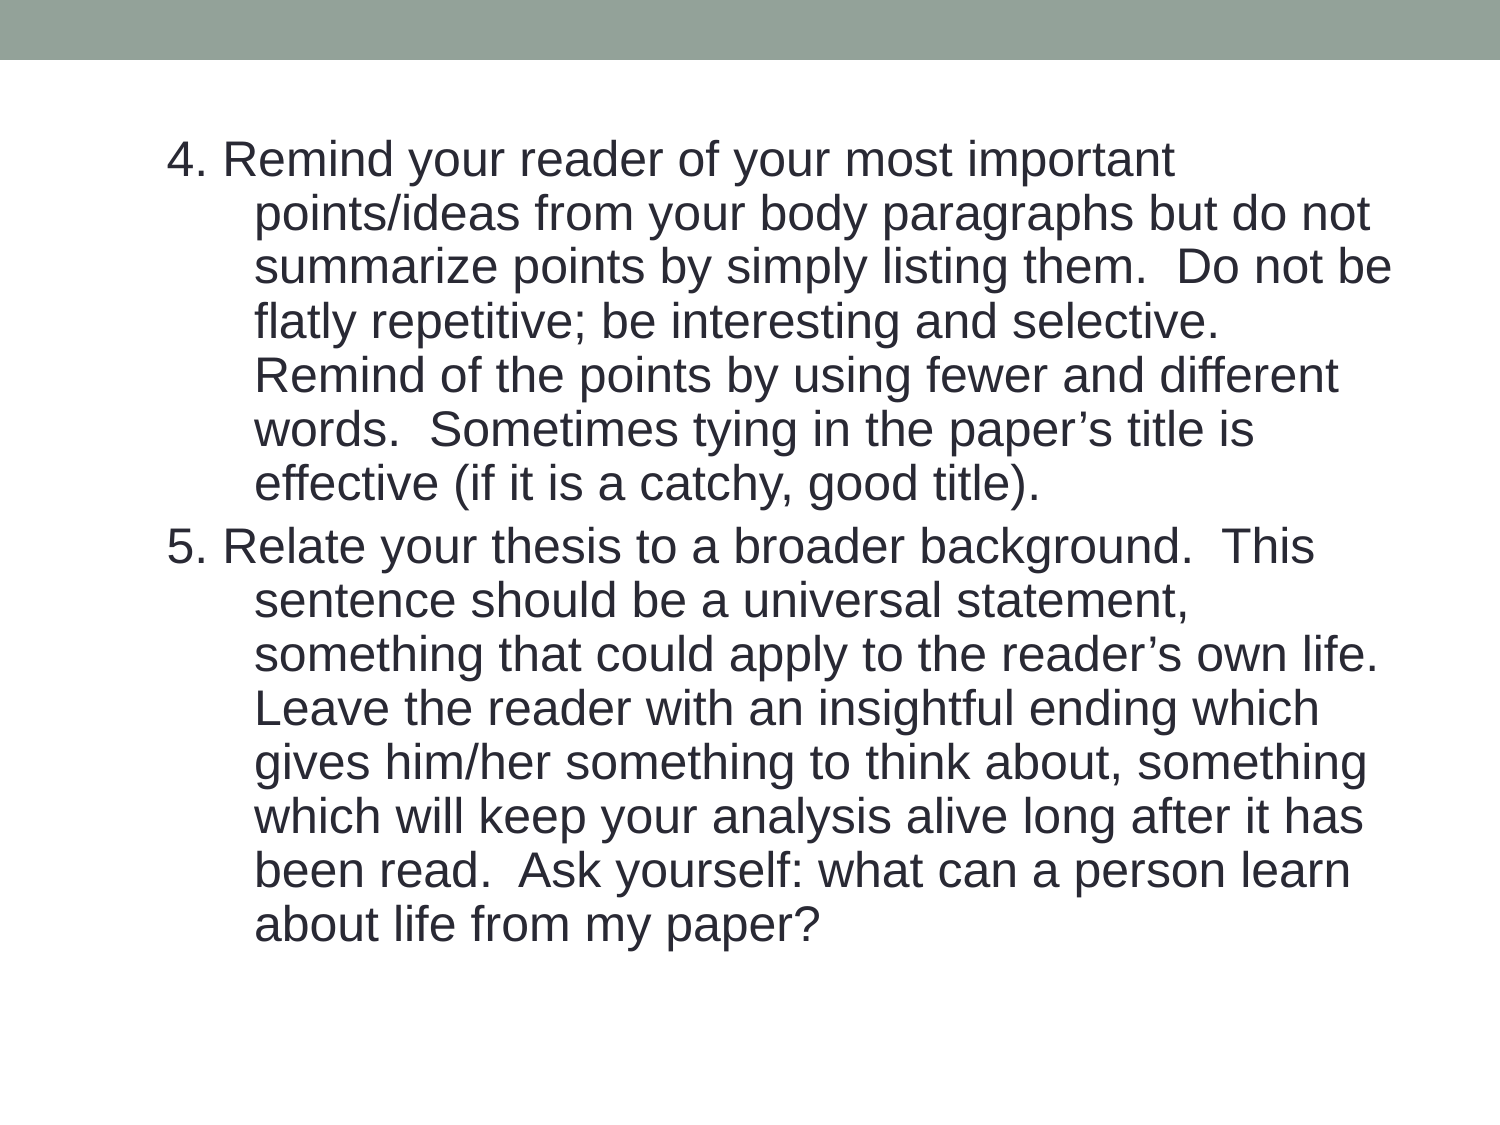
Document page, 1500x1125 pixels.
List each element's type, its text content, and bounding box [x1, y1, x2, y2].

list 4. Remind your reader of your most important points/ideas from your body paragraphs but do not summarize points by simply listing them. Do not be flatly repetitive; be interesting and selective. Remind of the points by using fewer and different words. Sometimes tying in the paper’s title is effective (if it is a catchy, good title). 5. Relate your thesis to a broader background. This sentence should be a universal statement, something that could apply to the reader’s own life. Leave the reader with an insightful ending which gives him/her something to think about, something which will keep your analysis alive long after it has been read. Ask yourself: what can a person learn about life from my paper? [76, 125, 1427, 988]
